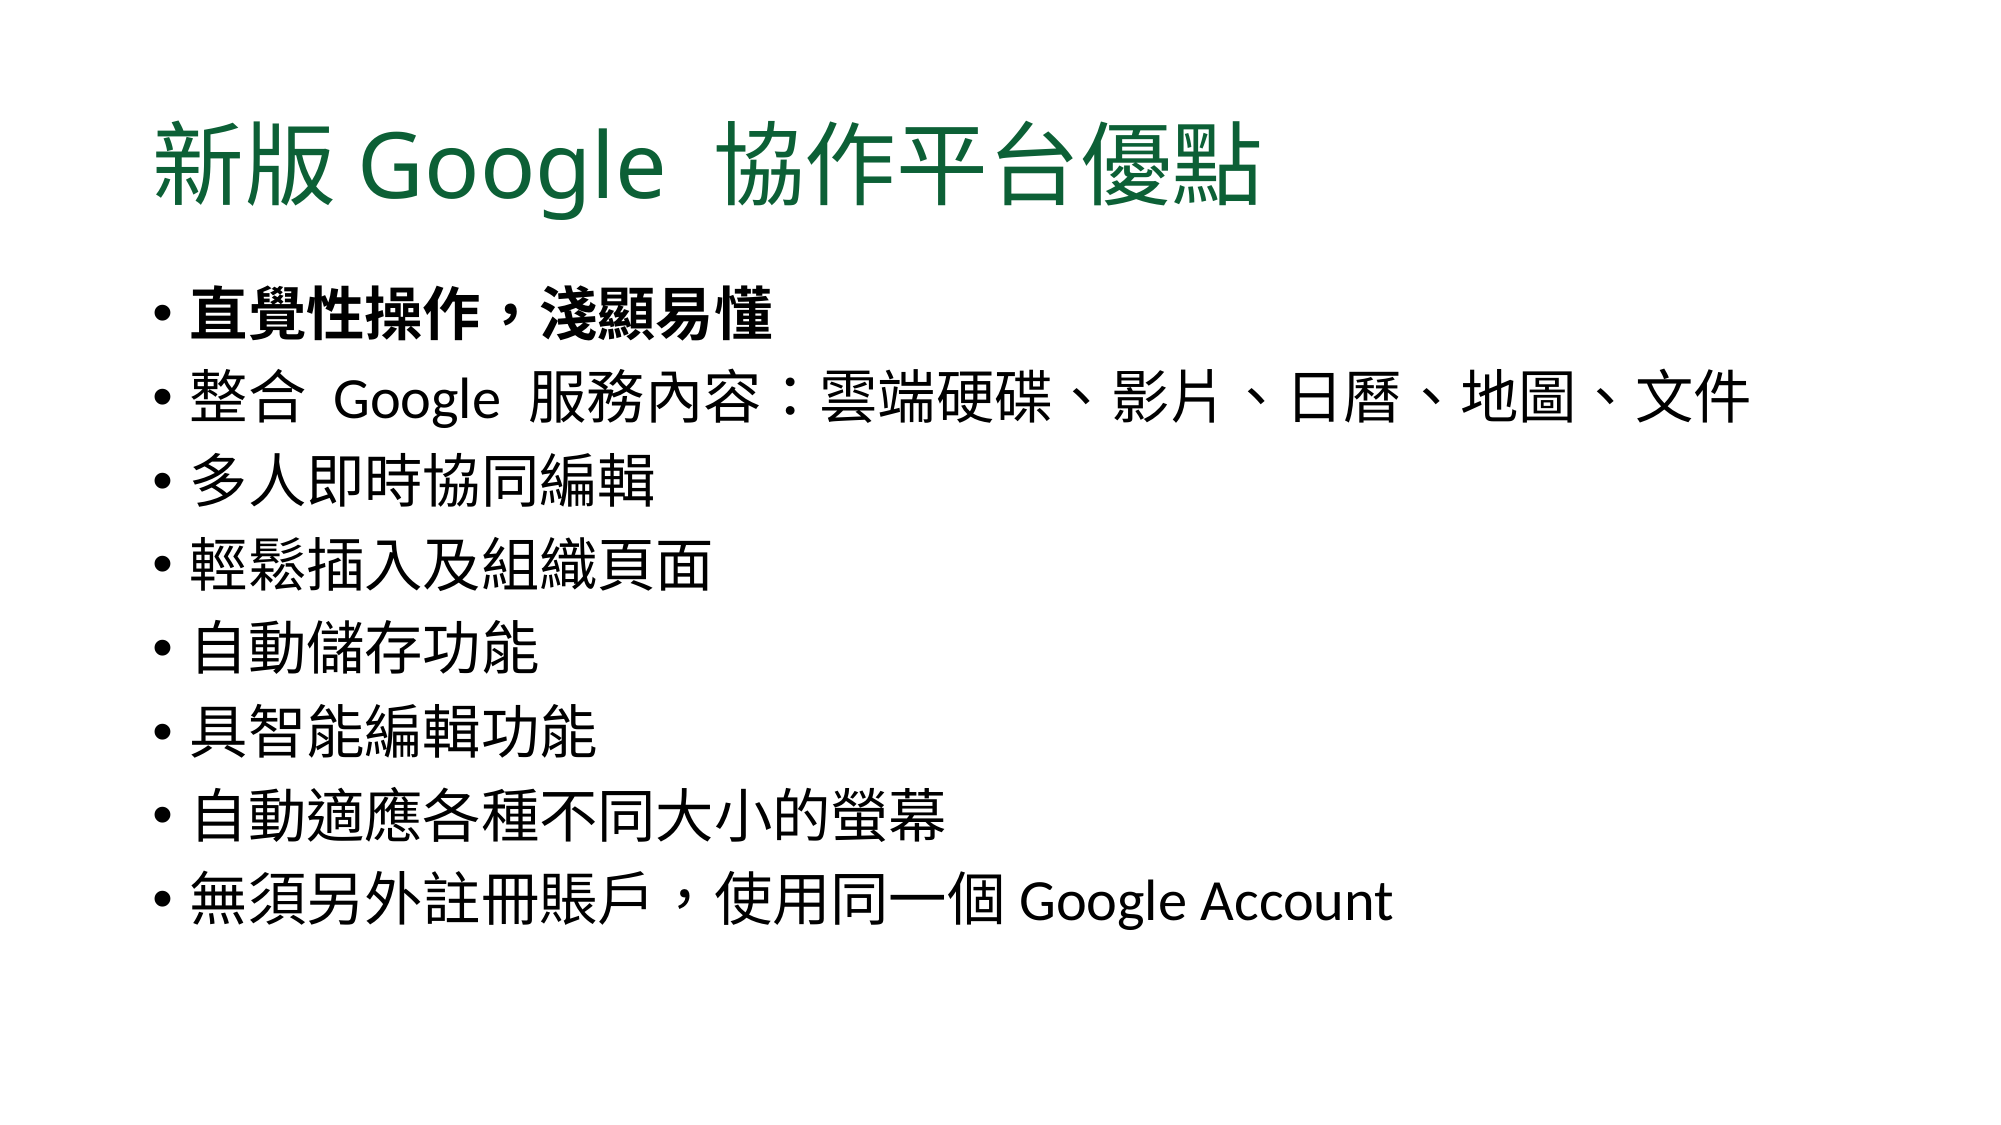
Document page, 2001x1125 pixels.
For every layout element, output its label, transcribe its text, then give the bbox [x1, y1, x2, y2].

list 直覺性操作，淺顯易懂 整合 Google 服務內容：雲端硬碟、影片、日曆、地圖、文件 多人即時協同編輯 輕鬆插入及組織頁面 自動儲存功能 具智能編輯功能 自動適應各種不同大小的螢幕 無須另外註冊賬戶，使用同一個Google Account [137, 277, 1787, 1067]
title 新版Google 協作平台優點 [137, 59, 1863, 278]
